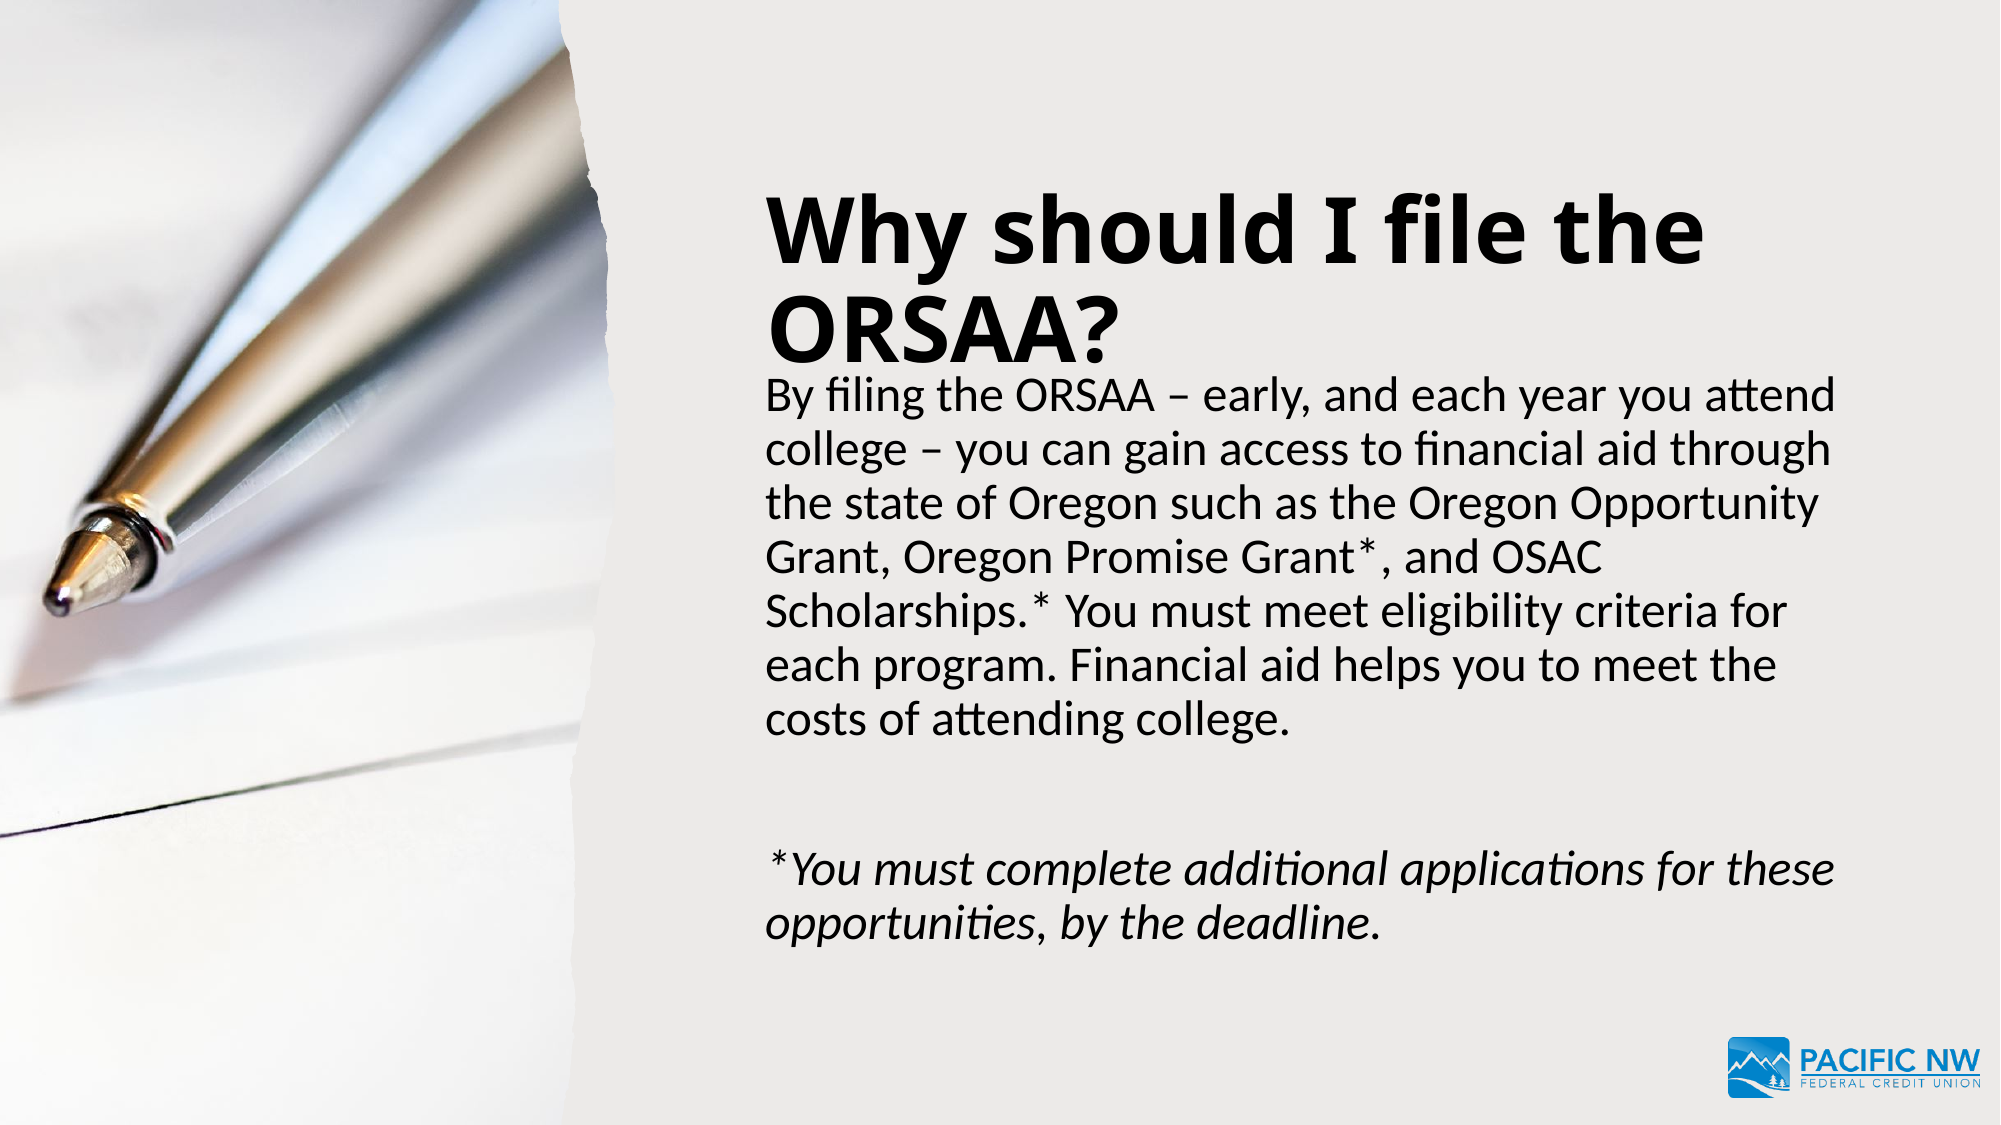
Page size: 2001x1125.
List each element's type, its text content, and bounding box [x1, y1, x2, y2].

picture [1728, 1037, 1980, 1098]
list By filing the ORSAA – early, and each year you attend college – you can gain access to financial aid through the state of Oregon such as the Oregon Opportunity Grant, Oregon Promise Grant*, and OSAC Scholarships.* You must meet eligibility criteria for each program. Financial aid helps you to meet the costs of attending college. *You must complete additional applications for these opportunities, by the deadline. [750, 361, 1863, 1002]
picture [0, 0, 616, 1125]
text_box [616, 0, 2000, 1125]
title Why should I file the ORSAA? [751, 173, 1865, 394]
picture [1731, 1062, 1741, 1070]
picture [1771, 1077, 1776, 1087]
